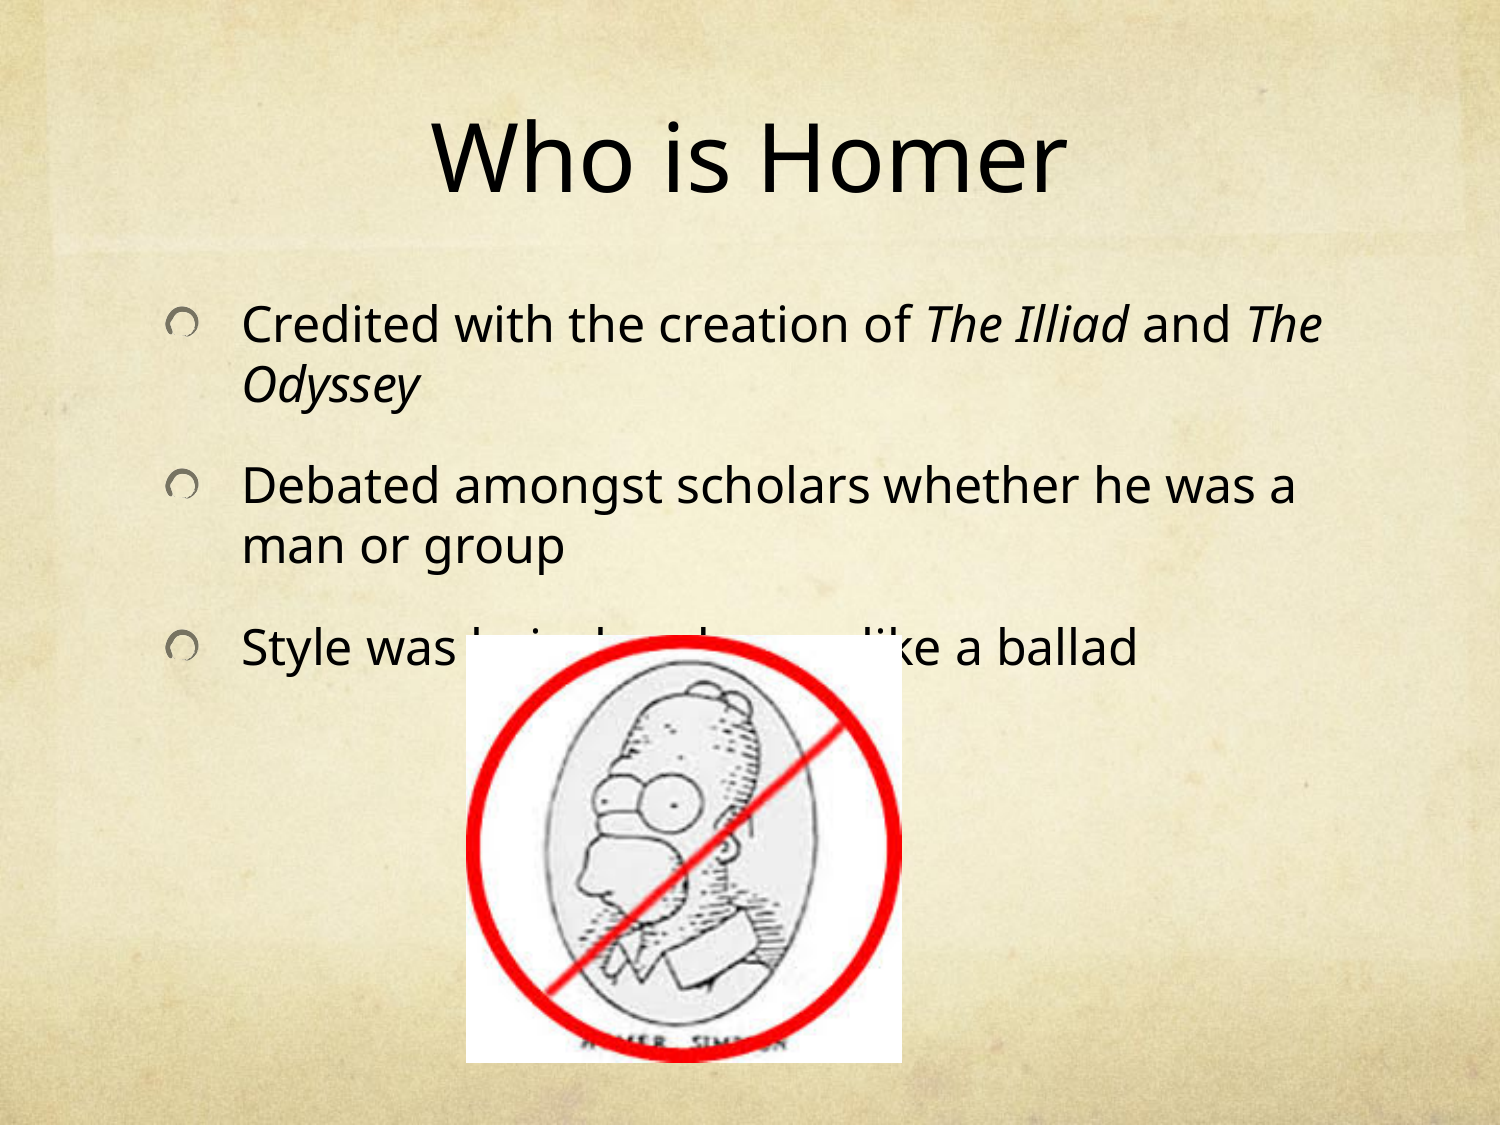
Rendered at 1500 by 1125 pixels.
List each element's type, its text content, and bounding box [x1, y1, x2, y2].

picture [0, 0, 1500, 1125]
title Who is Homer [150, 82, 1350, 225]
list Credited with the creation of The Illiad and The Odyssey Debated amongst scholars whether he was a man or group Style was lyrical and more like a ballad [150, 284, 1350, 950]
